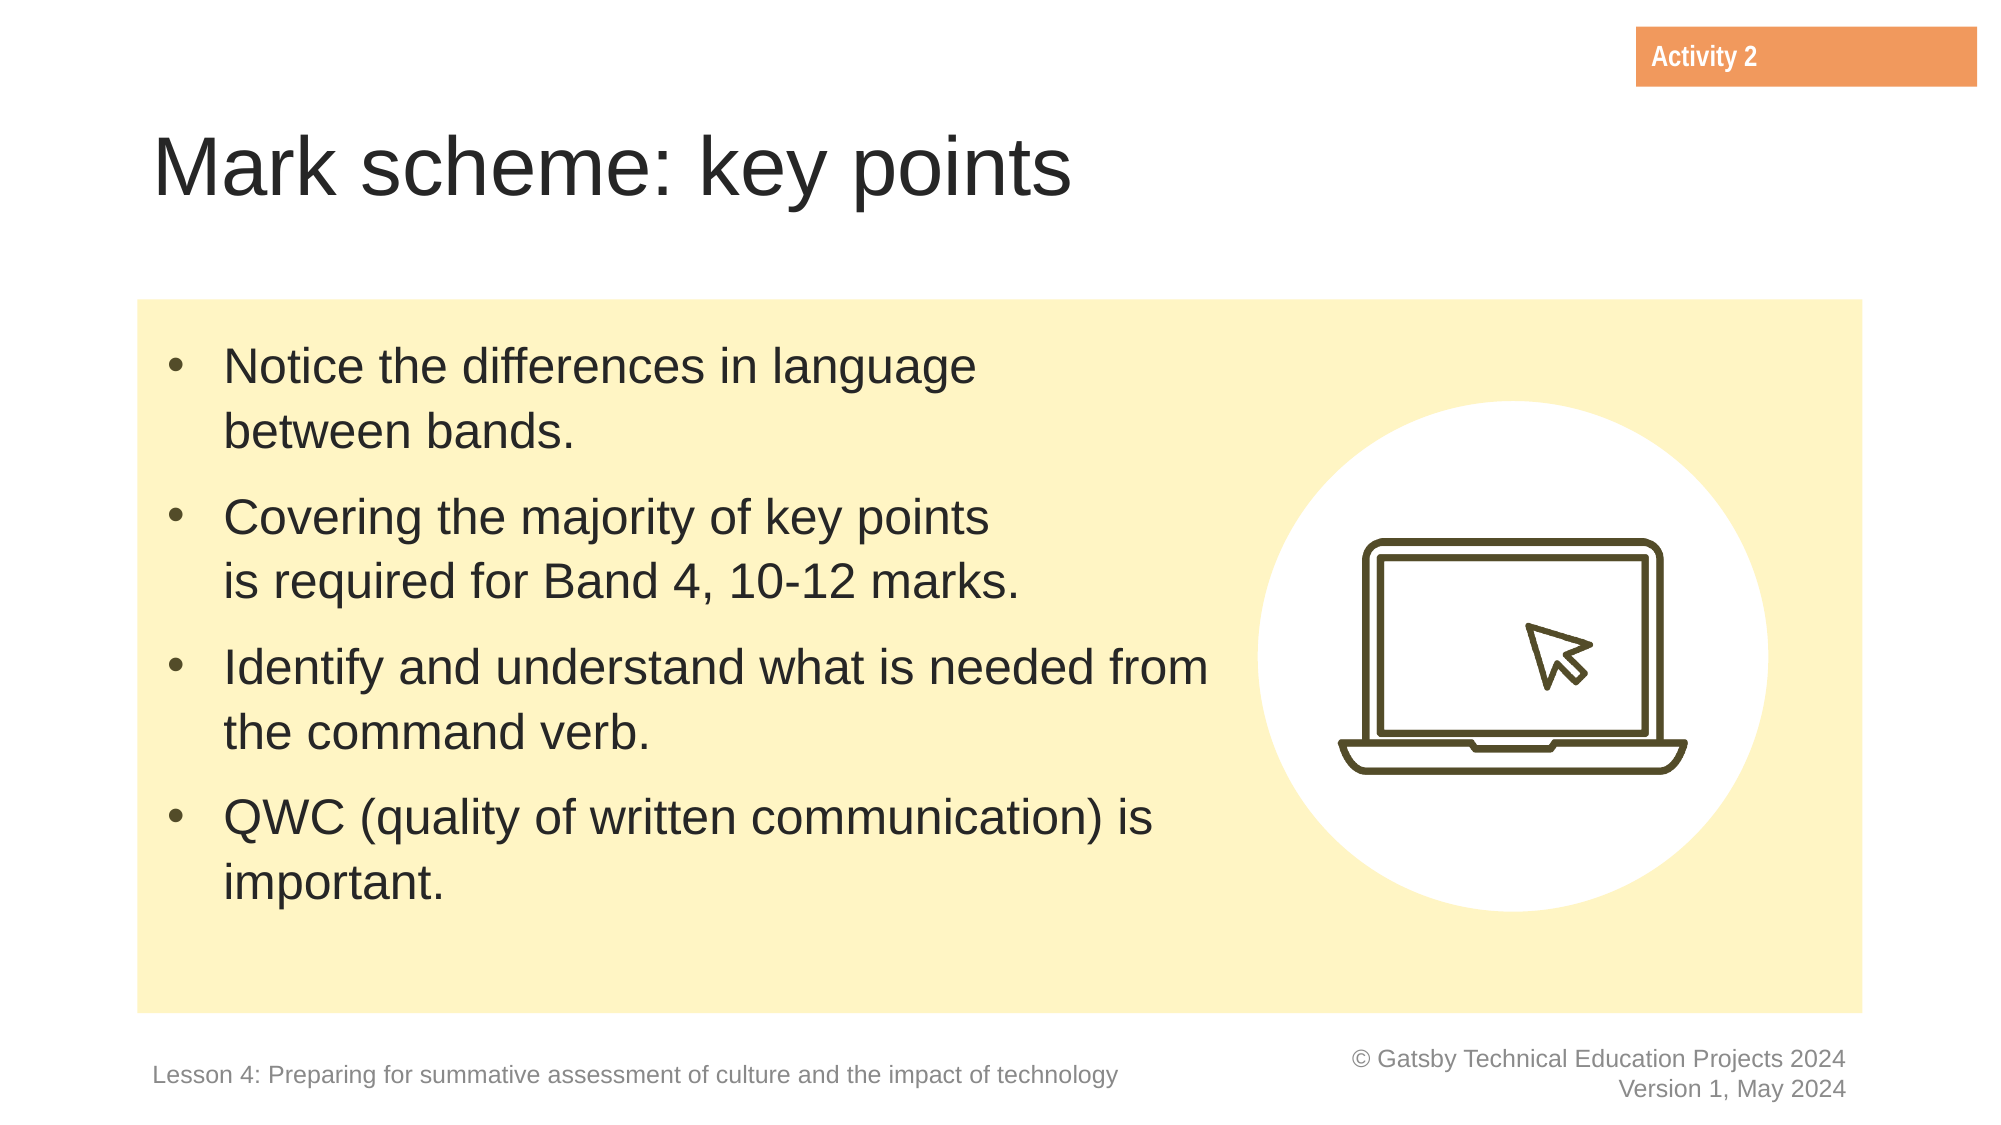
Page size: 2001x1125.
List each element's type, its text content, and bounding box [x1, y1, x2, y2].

list Notice the differences in language between bands. Covering the majority of key points is required for Band 4, 10-12 marks. Identify and understand what is needed from the command verb. QWC (quality of written communication) is important. [137, 299, 1863, 1014]
text_box [1253, 396, 1773, 916]
list Activity 2 [1636, 26, 1978, 87]
title Mark scheme: key points [137, 59, 1863, 278]
picture [1337, 538, 1688, 775]
list Lesson 4: Preparing for summative assessment of culture and the impact of technology [137, 1042, 1614, 1103]
